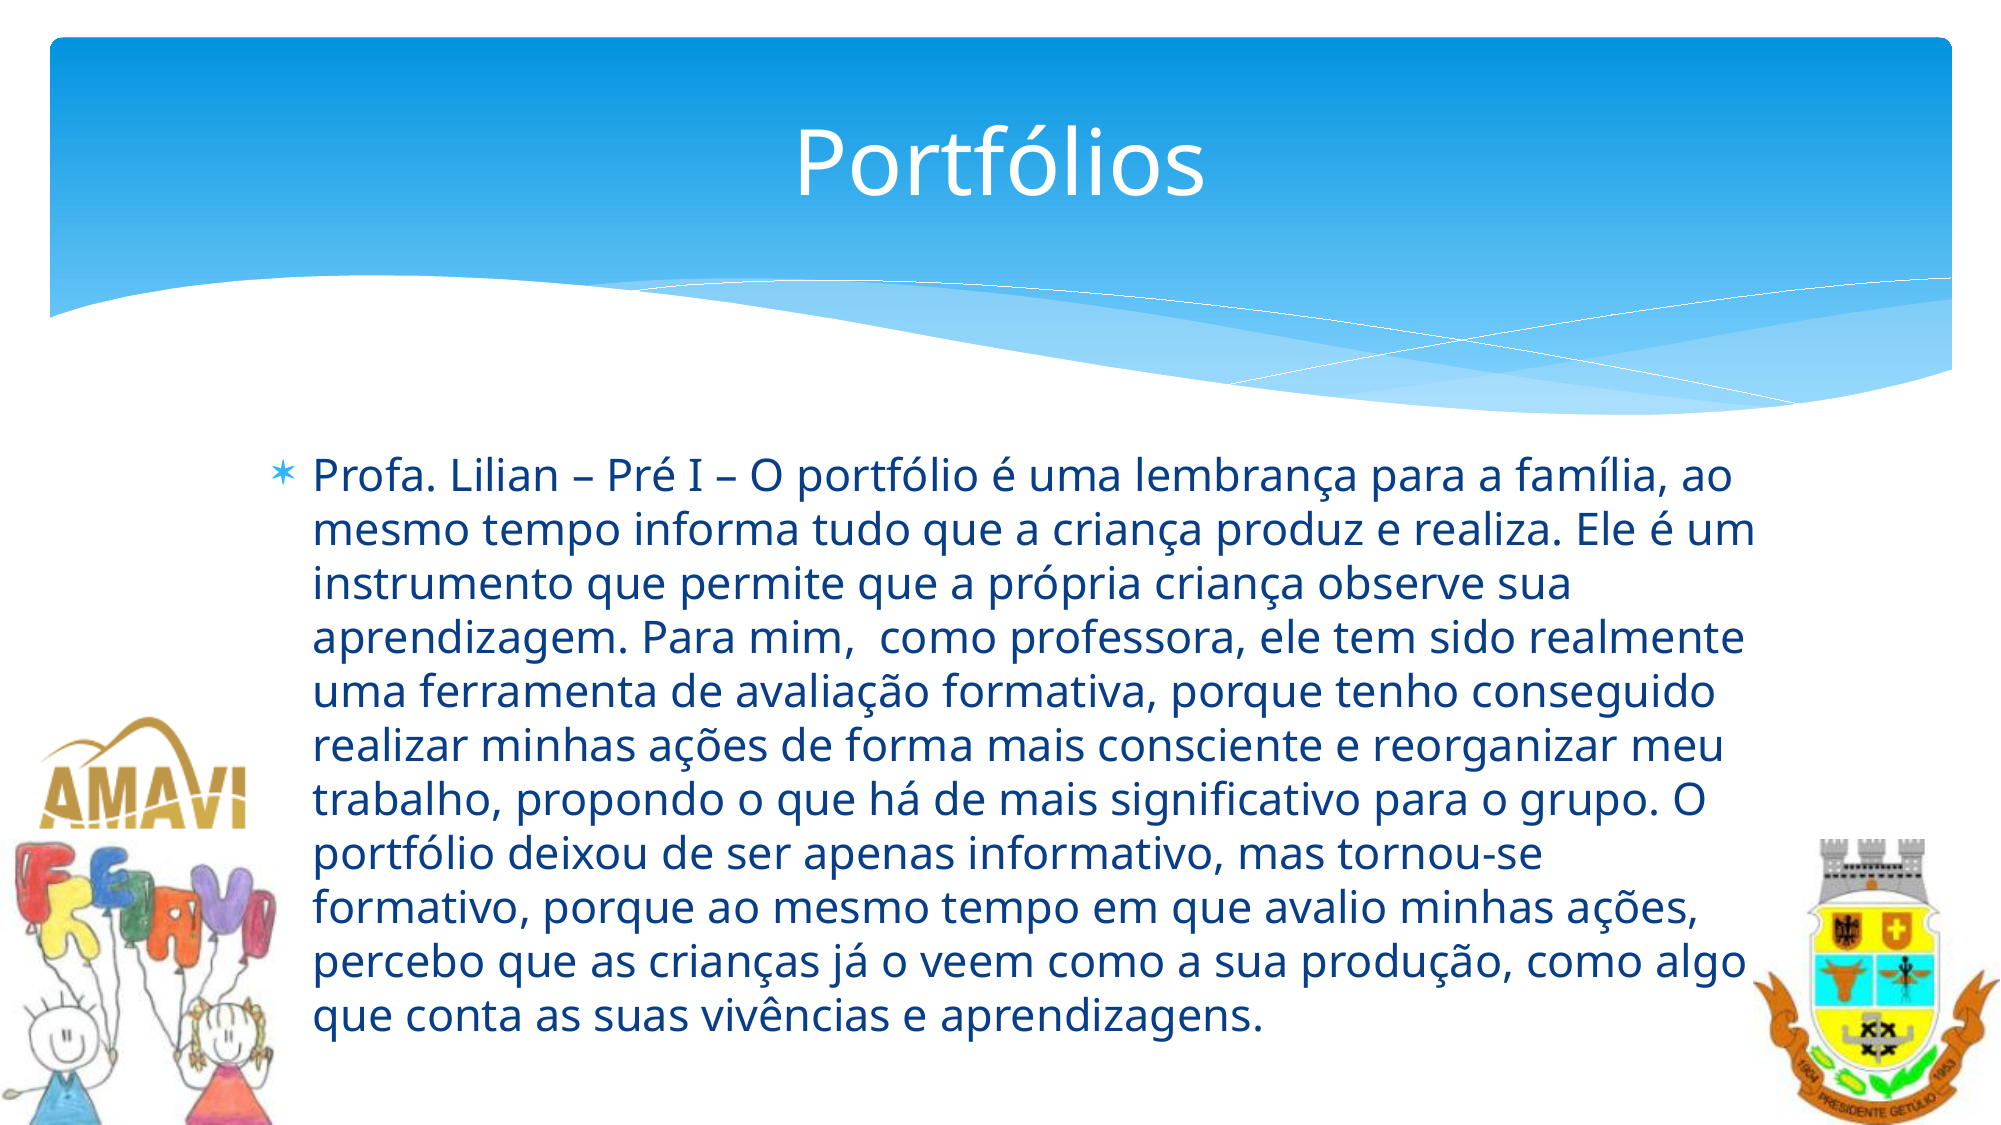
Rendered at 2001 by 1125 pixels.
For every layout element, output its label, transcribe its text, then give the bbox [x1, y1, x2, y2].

picture [0, 700, 286, 1125]
list Profa. Lilian – Pré I – O portfólio é uma lembrança para a família, ao mesmo tempo informa tudo que a criança produz e realiza. Ele é um instrumento que permite que a própria criança observe sua aprendizagem. Para mim, como professora, ele tem sido realmente uma ferramenta de avaliação formativa, porque tenho conseguido realizar minhas ações de forma mais consciente e reorganizar meu trabalho, propondo o que há de mais significativo para o grupo. O portfólio deixou de ser apenas informativo, mas tornou-se formativo, porque ao mesmo tempo em que avalio minhas ações, percebo que as crianças já o veem como a sua produção, como algo que conta as suas vivências e aprendizagens. [257, 438, 1780, 1061]
picture [1752, 839, 2000, 1125]
title Portfólios [99, 55, 1900, 261]
